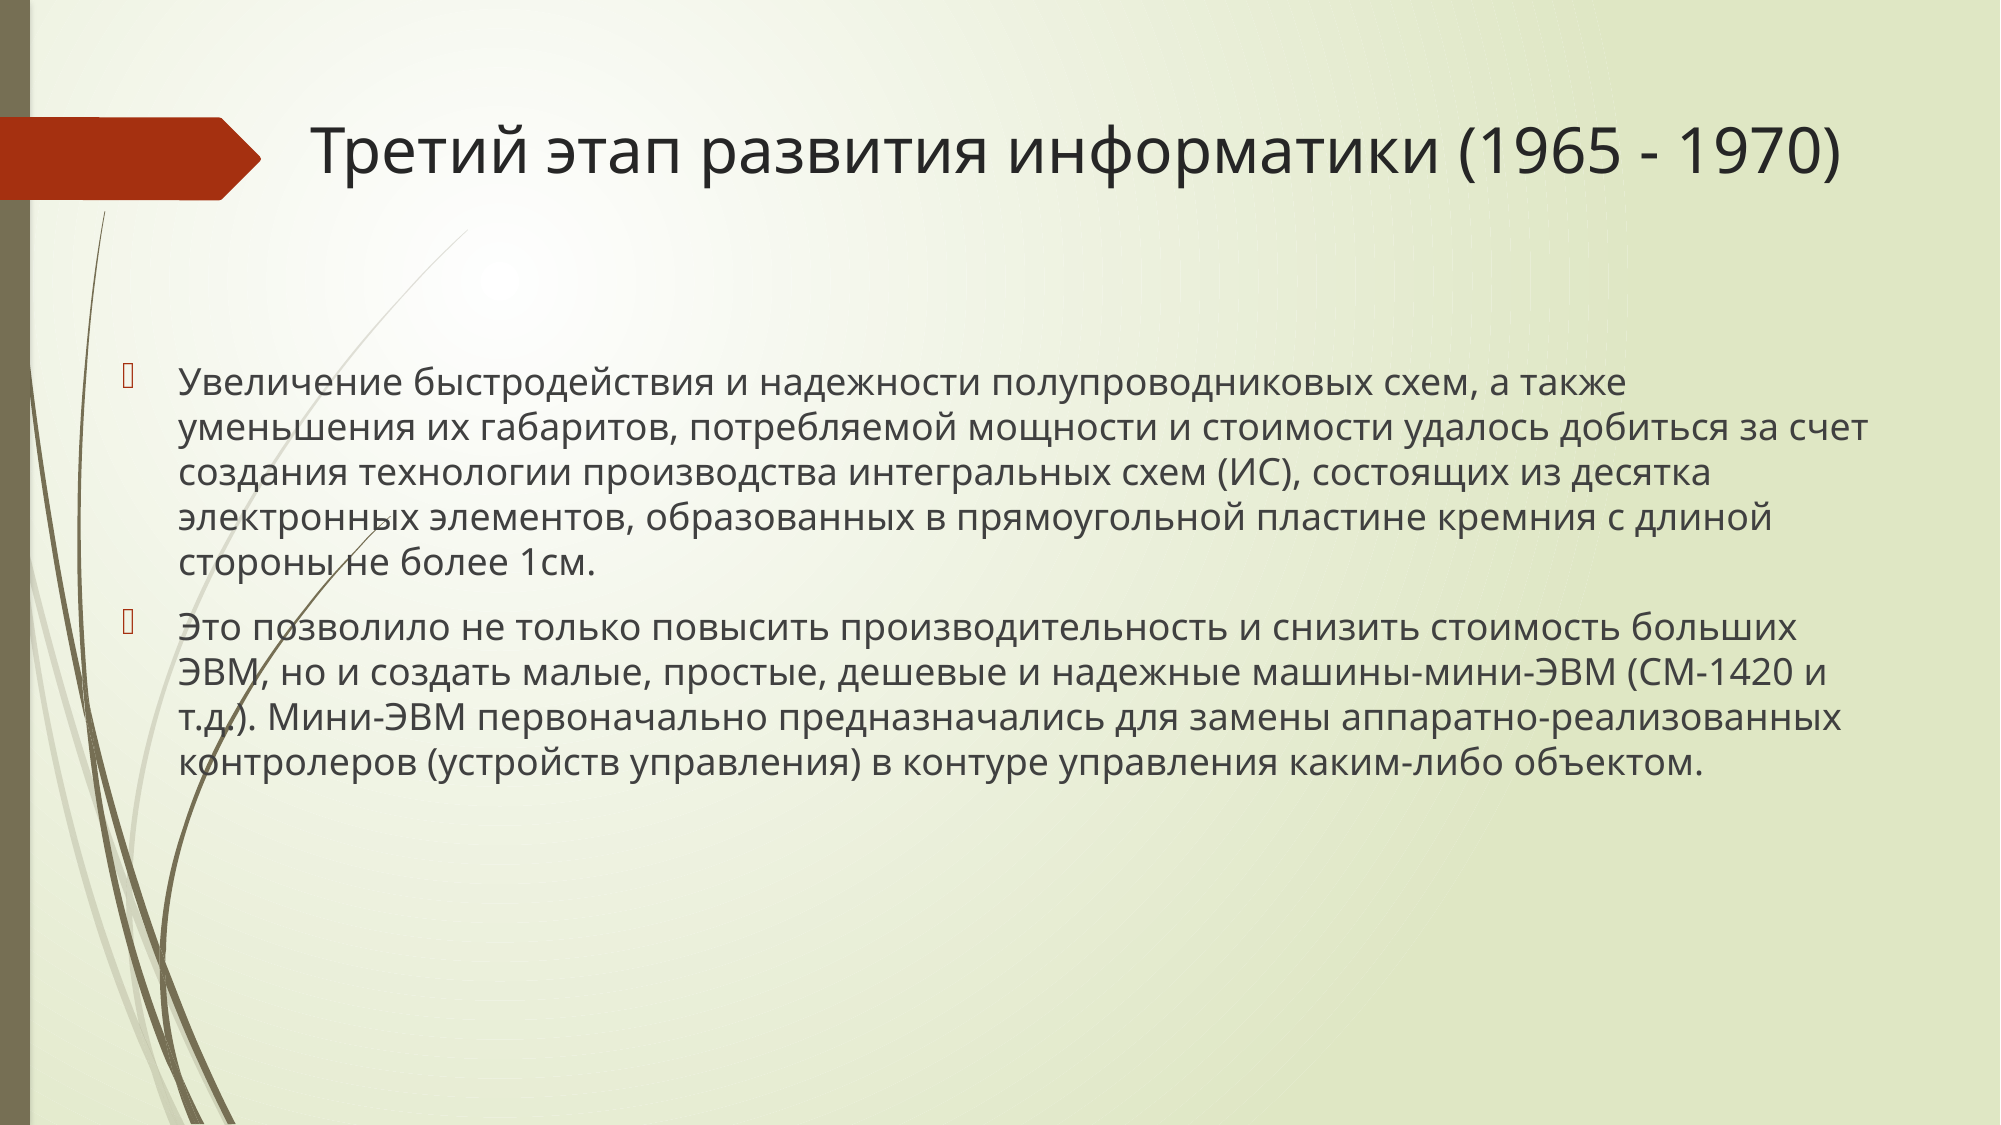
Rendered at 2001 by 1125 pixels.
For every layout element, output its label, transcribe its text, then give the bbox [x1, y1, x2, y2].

list Увеличение быстродействия и надежности полупроводниковых схем, а также уменьшения их габаритов, потребляемой мощности и стоимости удалось добиться за счет создания технологии производства интегральных схем (ИС), состоящих из десятка электронных элементов, образованных в прямоугольной пластине кремния с длиной стороны не более 1см. Это позволило не только повысить производительность и снизить стоимость больших ЭВМ, но и создать малые, простые, дешевые и надежные машины-мини-ЭВМ (СМ-1420 и т.д.). Мини-ЭВМ первоначально предназначались для замены аппаратно-реализованных контролеров (устройств управления) в контуре управления каким-либо объектом. [106, 350, 1888, 1023]
title Третий этап развития информатики (1965 - 1970) [295, 102, 1888, 313]
